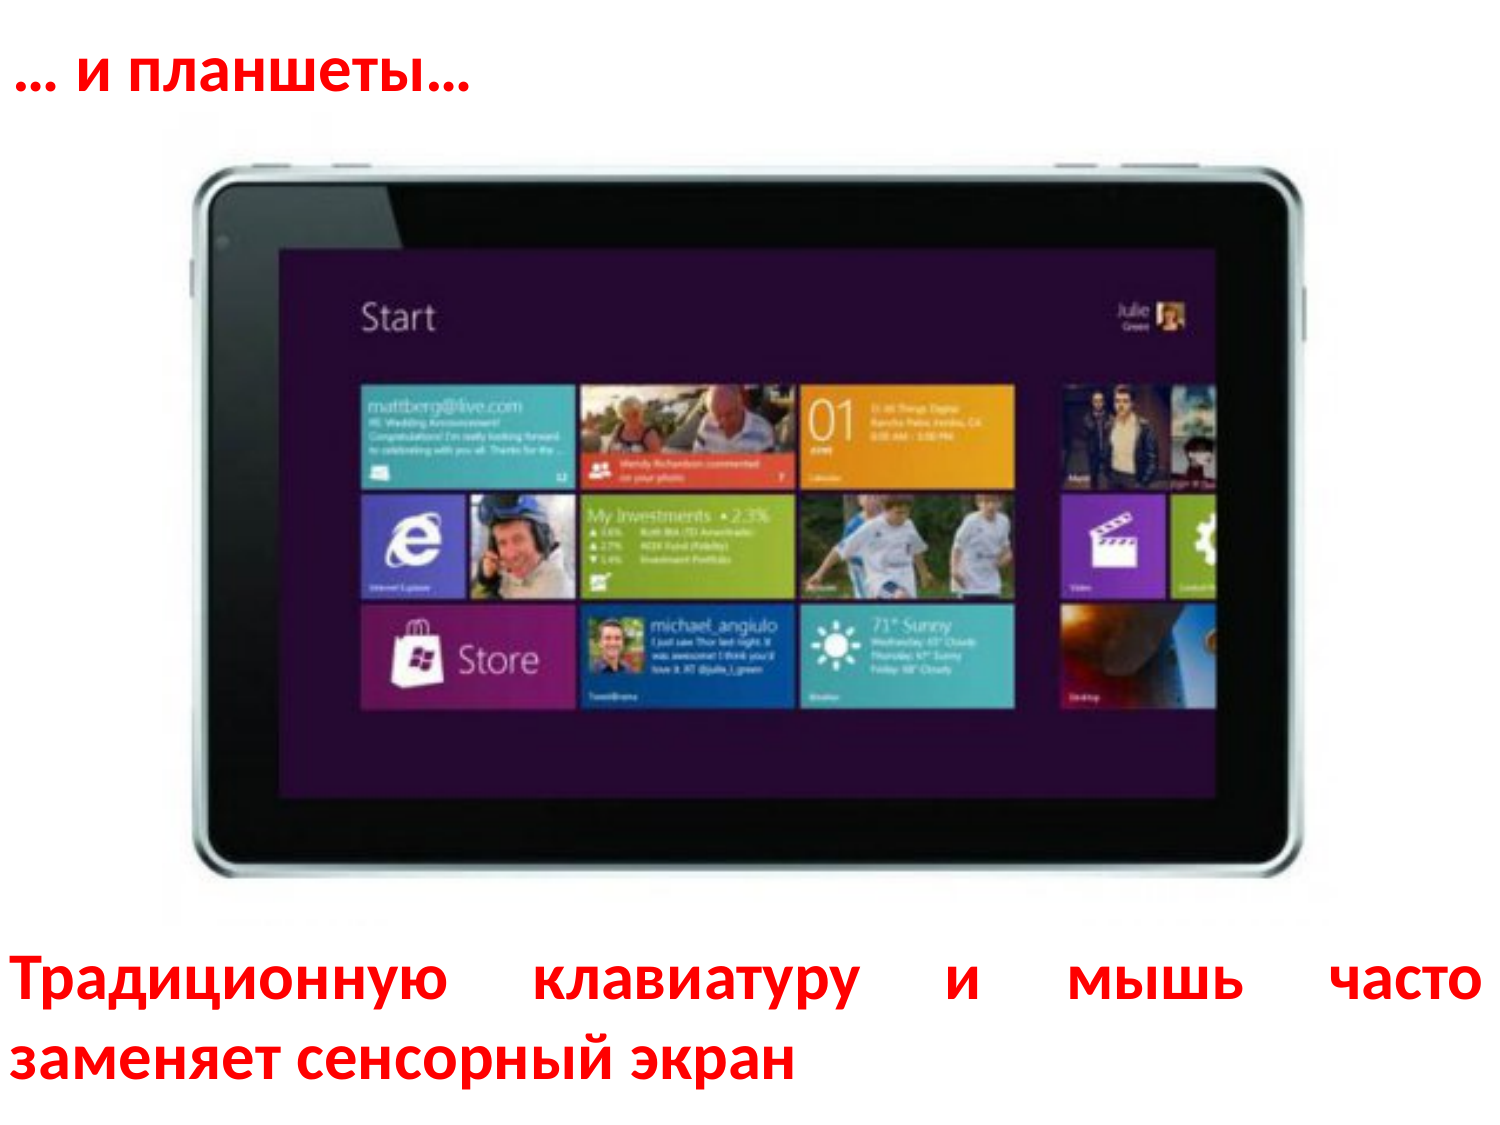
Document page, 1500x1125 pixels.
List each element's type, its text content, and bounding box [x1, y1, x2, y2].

text_box Традиционную клавиатуру и мышь часто заменяет сенсорный экран [0, 925, 1500, 1101]
text_box … и планшеты… [0, 17, 1500, 113]
picture [162, 112, 1339, 926]
